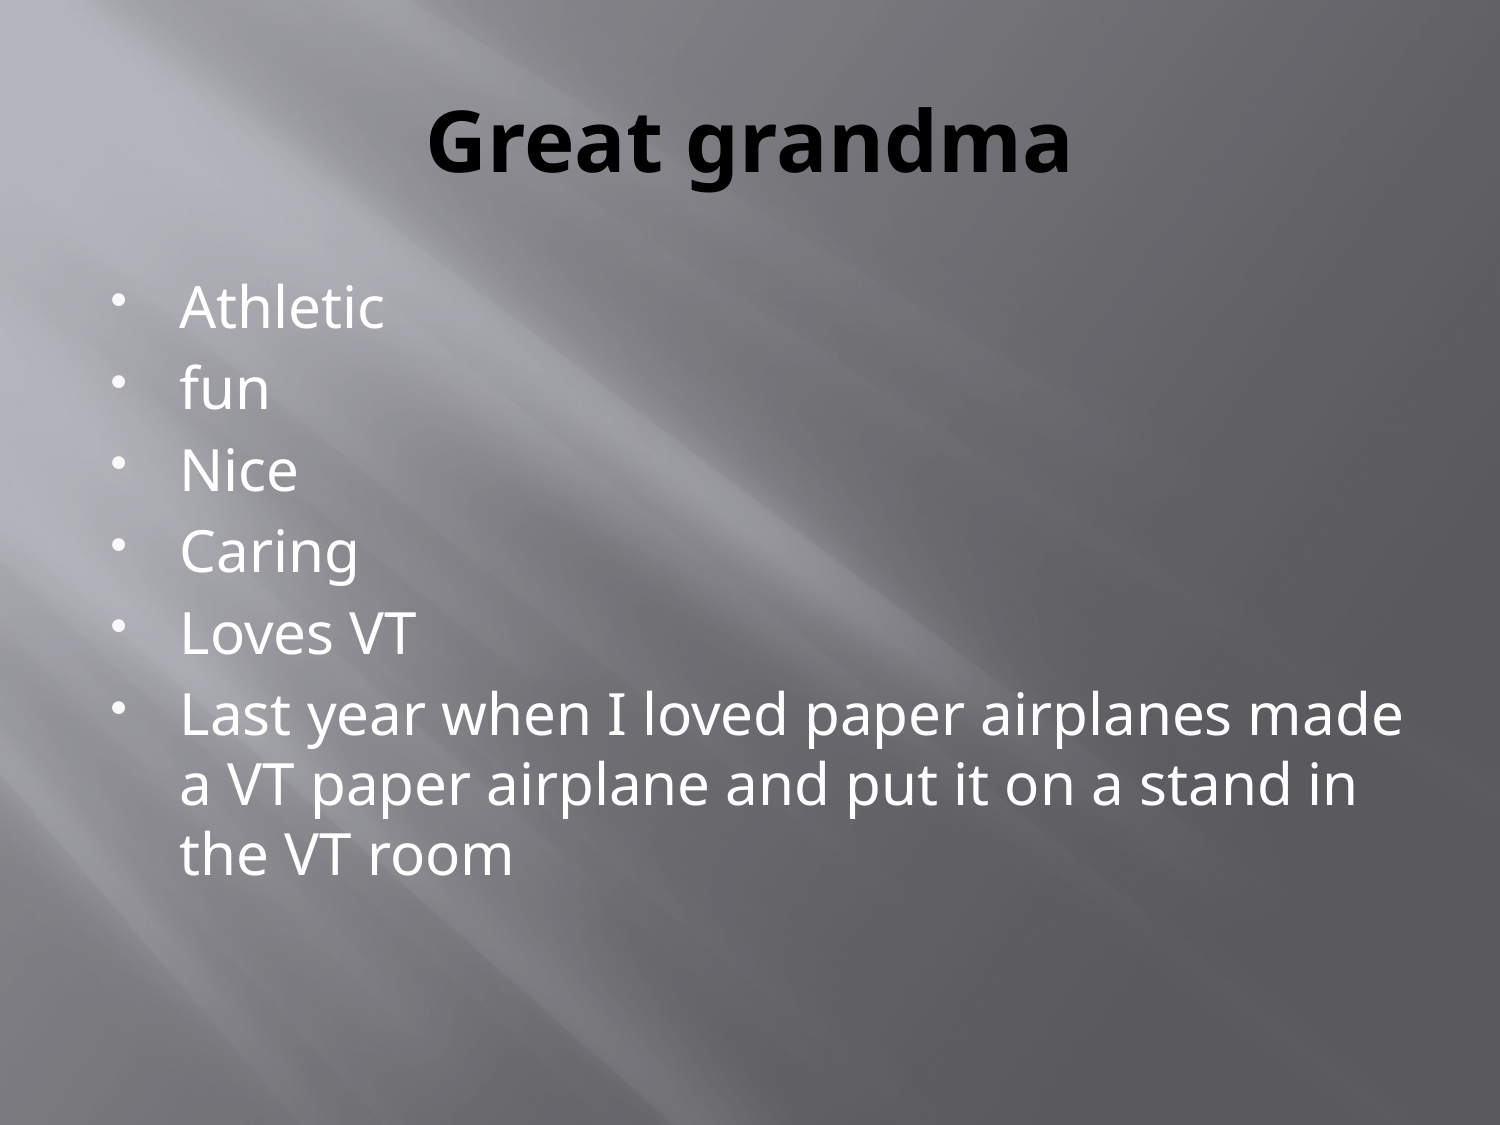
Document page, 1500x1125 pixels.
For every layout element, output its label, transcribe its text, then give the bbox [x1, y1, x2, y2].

list Athletic fun Nice Caring Loves VT Last year when I loved paper airplanes made a VT paper airplane and put it on a stand in the VT room [75, 262, 1425, 1035]
title Great grandma [75, 45, 1425, 233]
